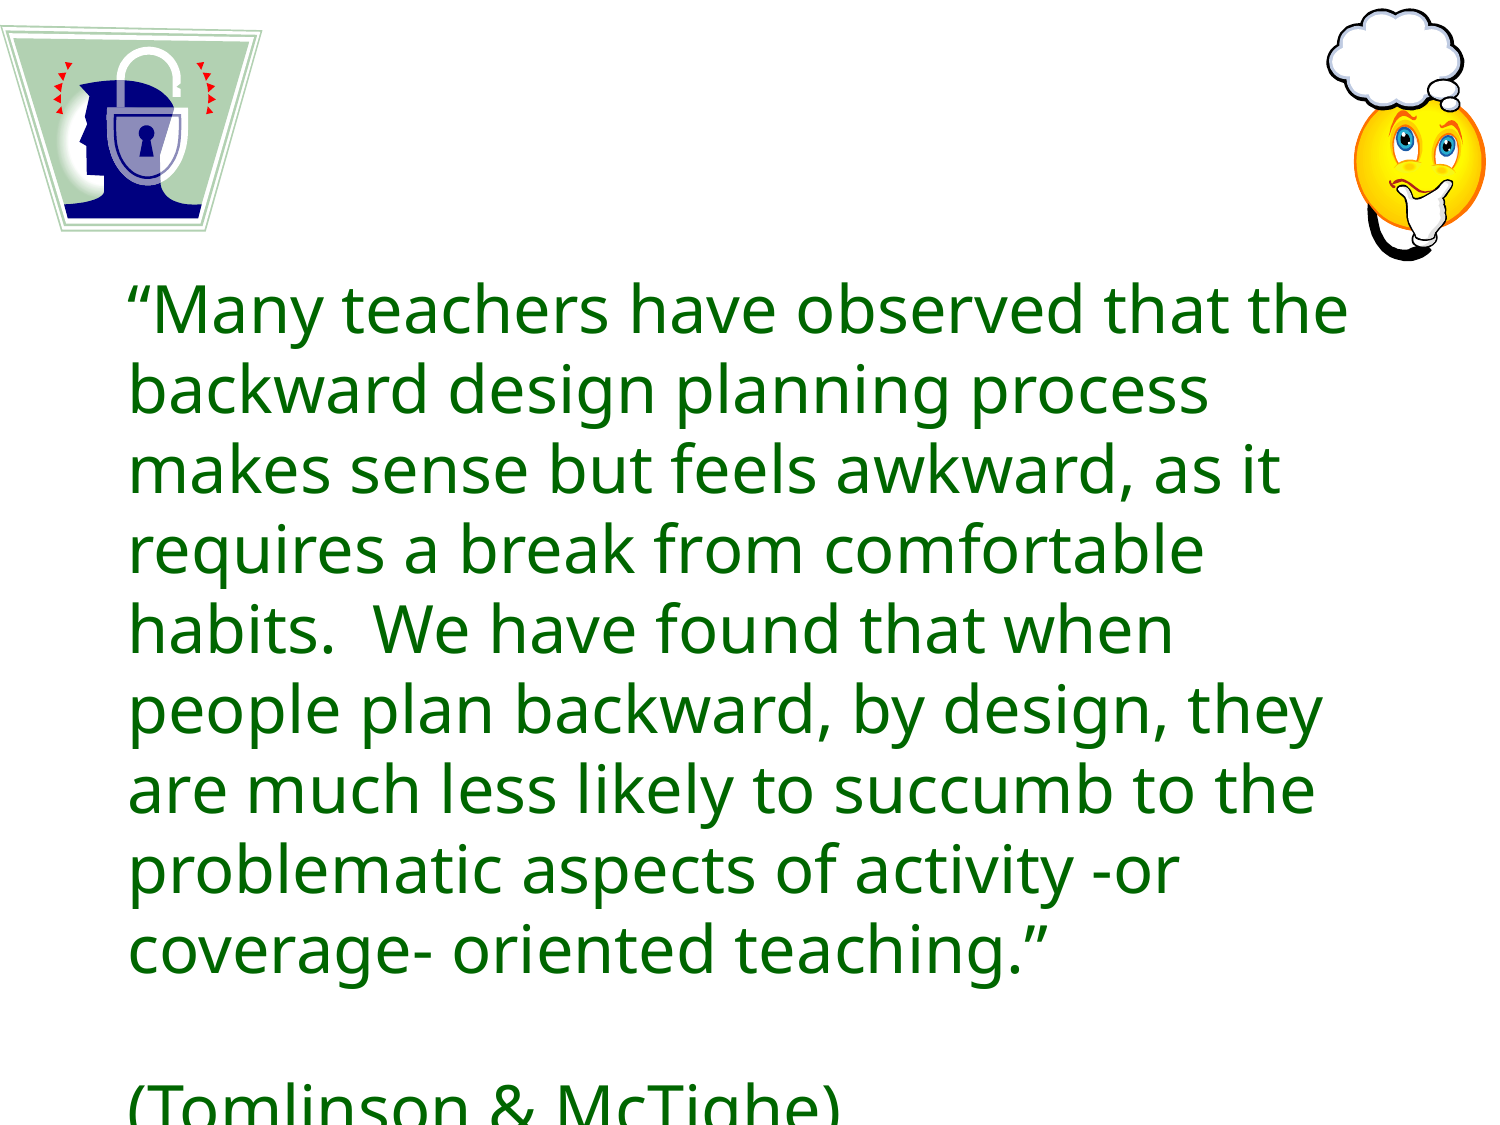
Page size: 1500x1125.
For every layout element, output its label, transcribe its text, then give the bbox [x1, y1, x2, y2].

picture [0, 24, 263, 232]
picture [1325, 7, 1487, 263]
text_box “Many teachers have observed that the backward design planning process makes sense but feels awkward, as it requires a break from comfortable habits. We have found that when people plan backward, by design, they are much less likely to succumb to the problematic aspects of activity -or coverage- oriented teaching.” (Tomlinson & McTighe) [112, 259, 1424, 1125]
